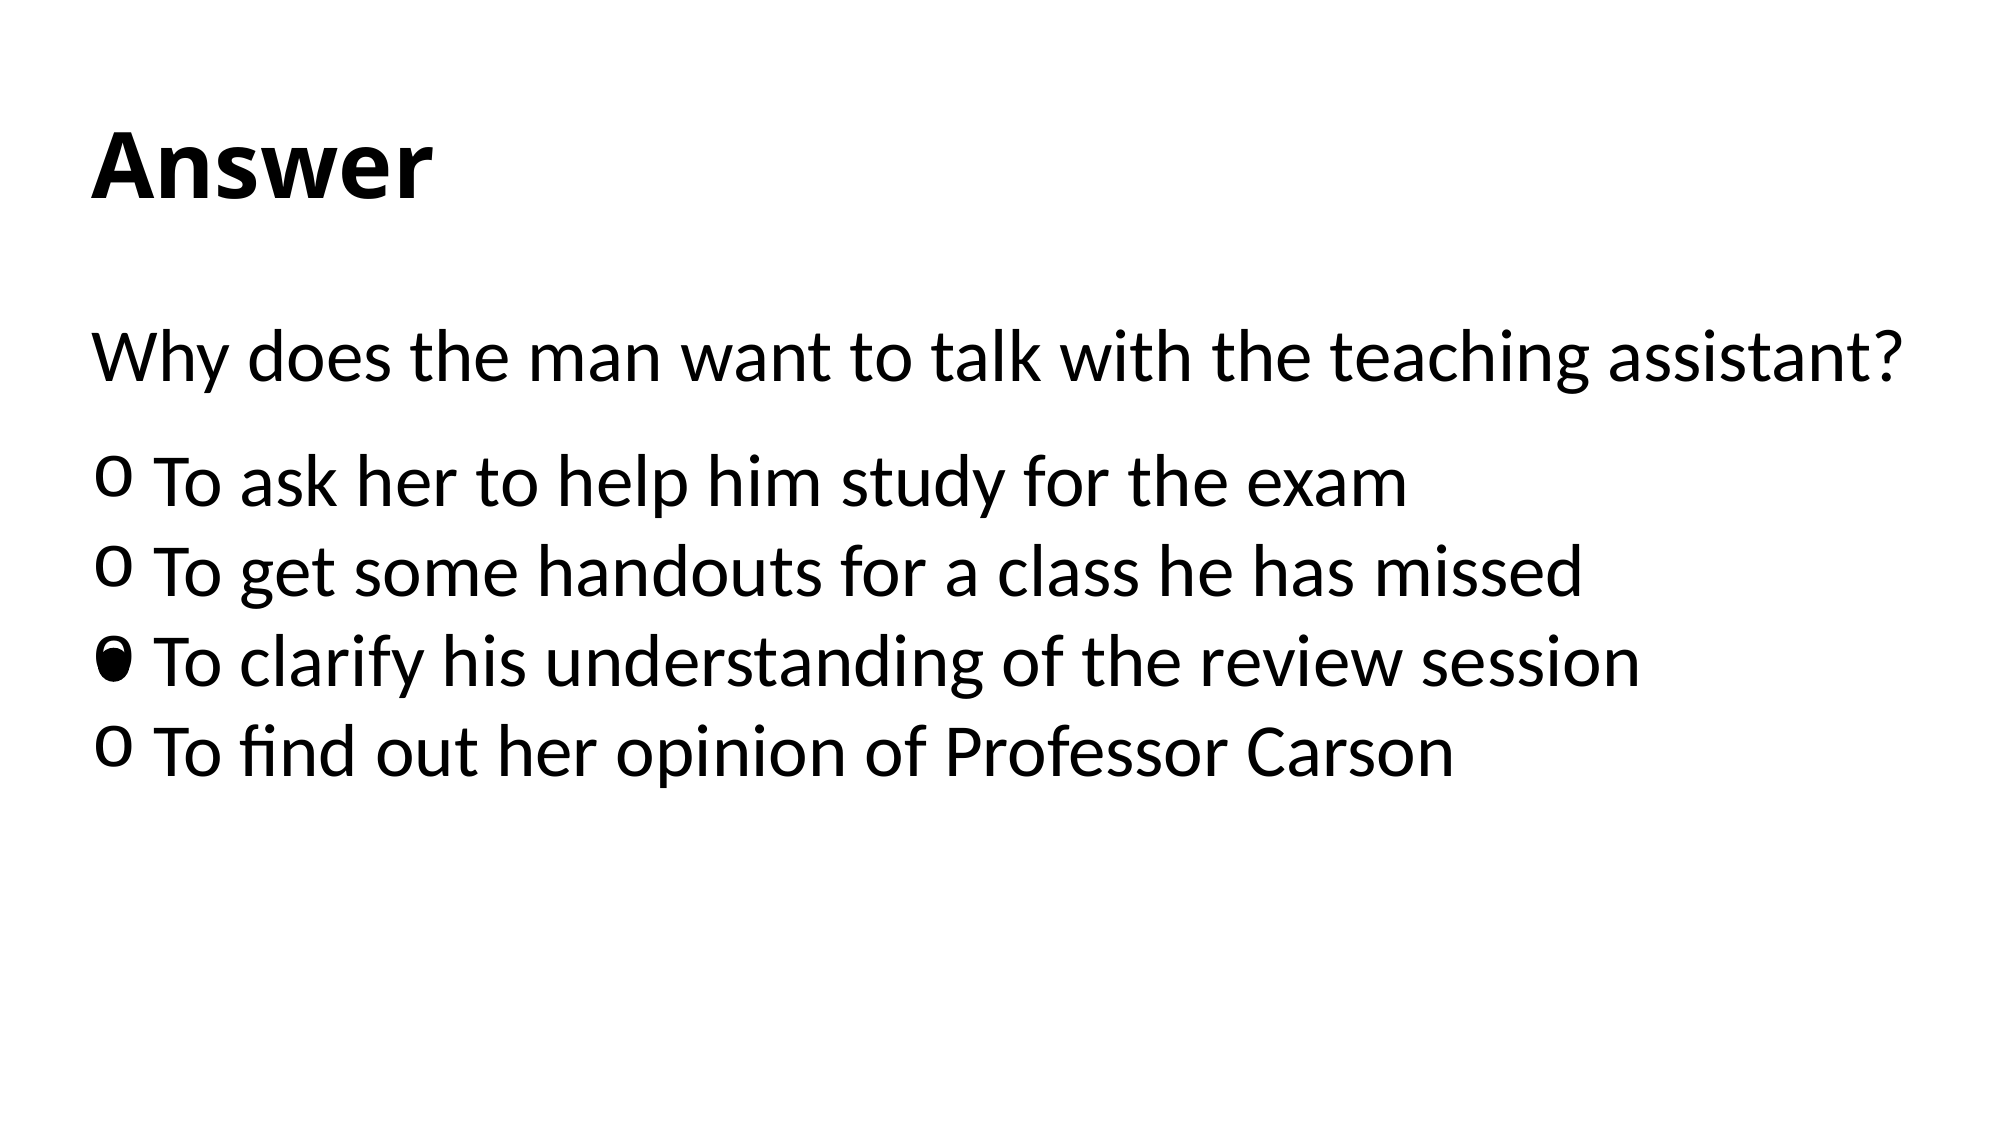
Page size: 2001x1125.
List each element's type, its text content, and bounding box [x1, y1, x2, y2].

text_box [96, 646, 131, 683]
title Answer [76, 59, 1863, 278]
list Why does the man want to talk with the teaching assistant? To ask her to help him study for the exam To get some handouts for a class he has missed To clarify his understanding of the review session To find out her opinion of Professor Carson [76, 299, 1940, 1014]
